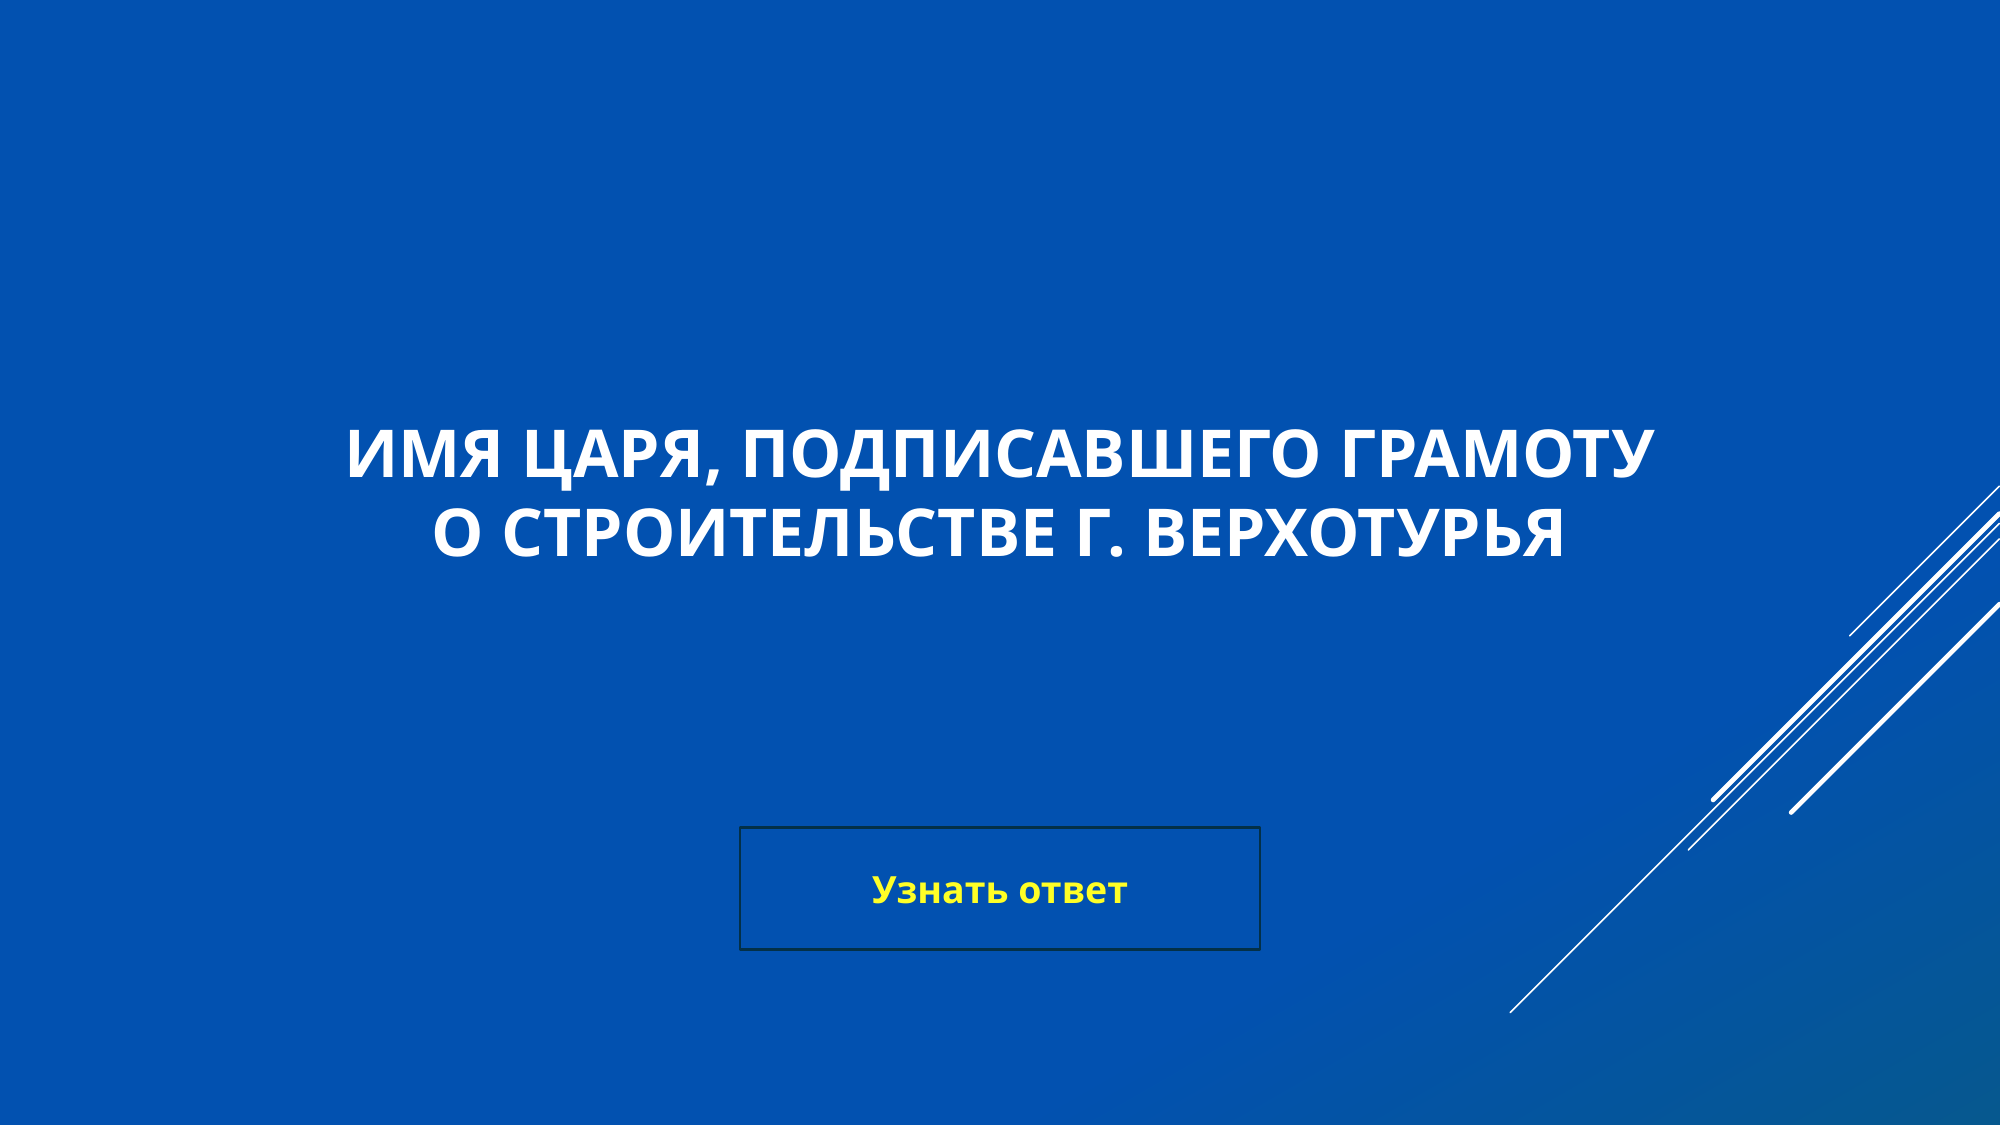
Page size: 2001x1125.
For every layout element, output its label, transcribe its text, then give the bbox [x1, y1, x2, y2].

title Имя царя, подписавшего грамоту о строительстве г. Верхотурья [300, 366, 1700, 614]
